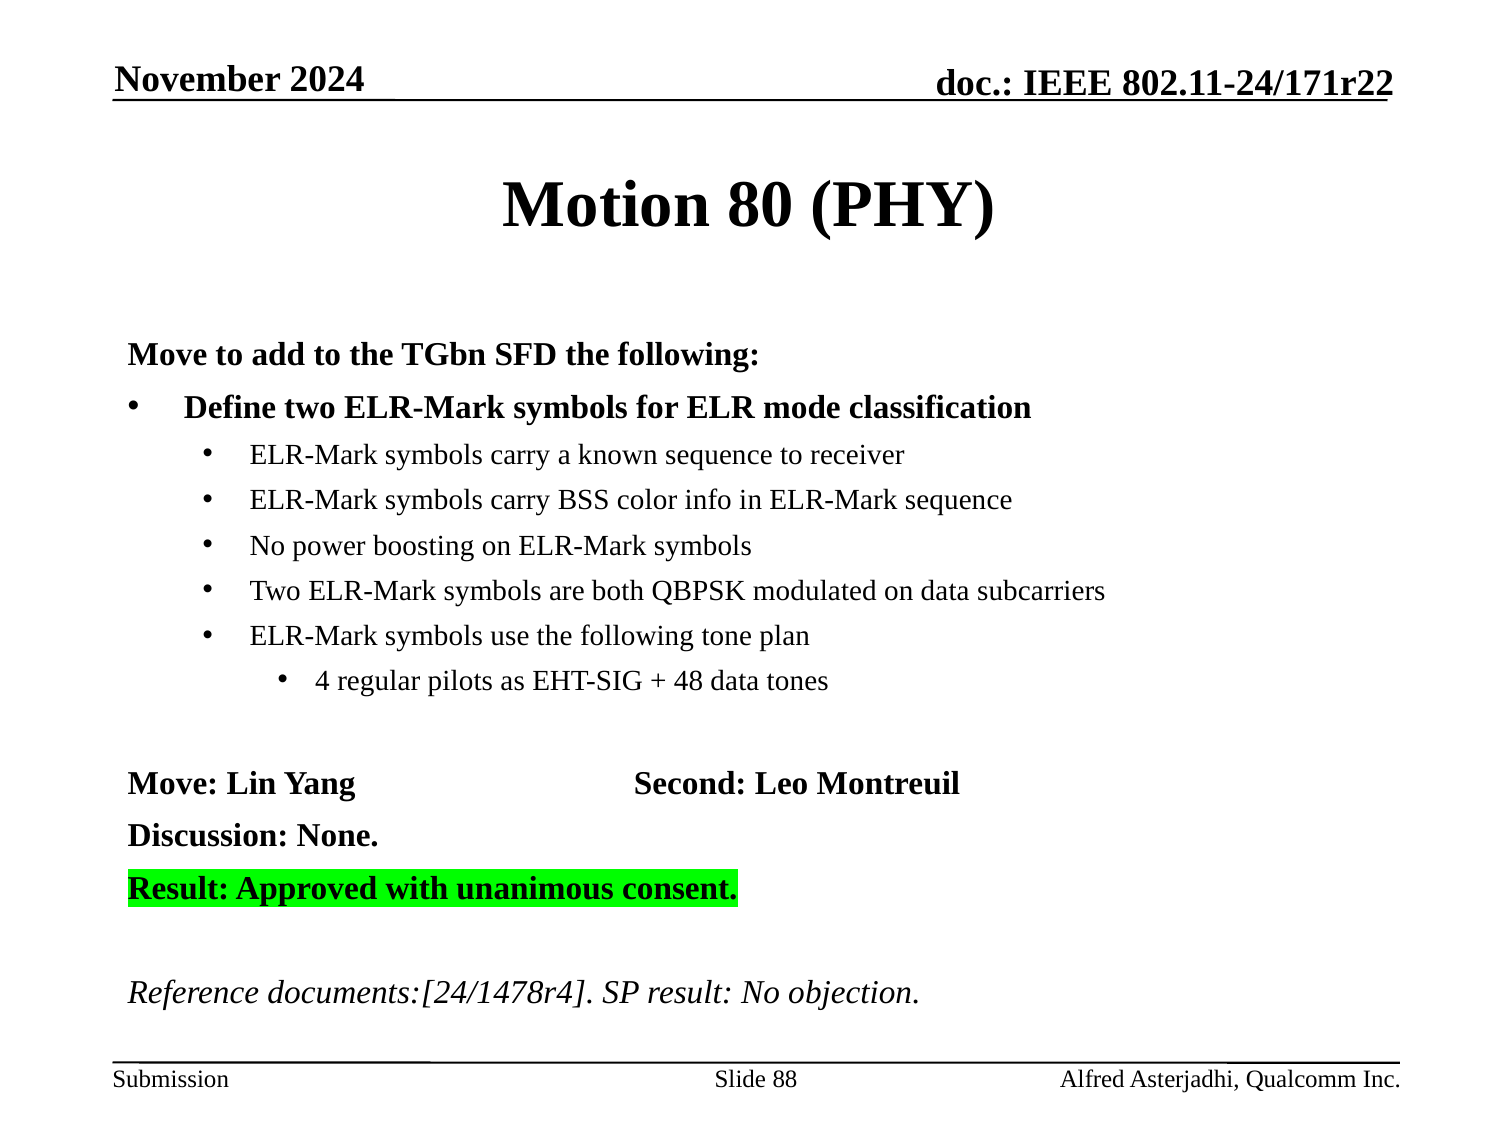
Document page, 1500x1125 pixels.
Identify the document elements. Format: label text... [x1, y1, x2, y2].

list Move to add to the TGbn SFD the following: Define two ELR-Mark symbols for ELR mode classification ELR-Mark symbols carry a known sequence to receiver ELR-Mark symbols carry BSS color info in ELR-Mark sequence No power boosting on ELR-Mark symbols Two ELR-Mark symbols are both QBPSK modulated on data subcarriers ELR-Mark symbols use the following tone plan 4 regular pilots as EHT-SIG + 48 data tones Move: Lin Yang Second: Leo Montreuil Discussion: None. Result: Approved with unanimous consent. Reference documents:[24/1478r4]. SP result: No objection. [112, 324, 1388, 1000]
slide_number Slide 88 [712, 1061, 800, 1123]
footer Alfred Asterjadhi, Qualcomm Inc. [878, 1061, 1402, 1093]
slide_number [114, 54, 423, 100]
title Motion 80 (PHY) [112, 112, 1388, 288]
